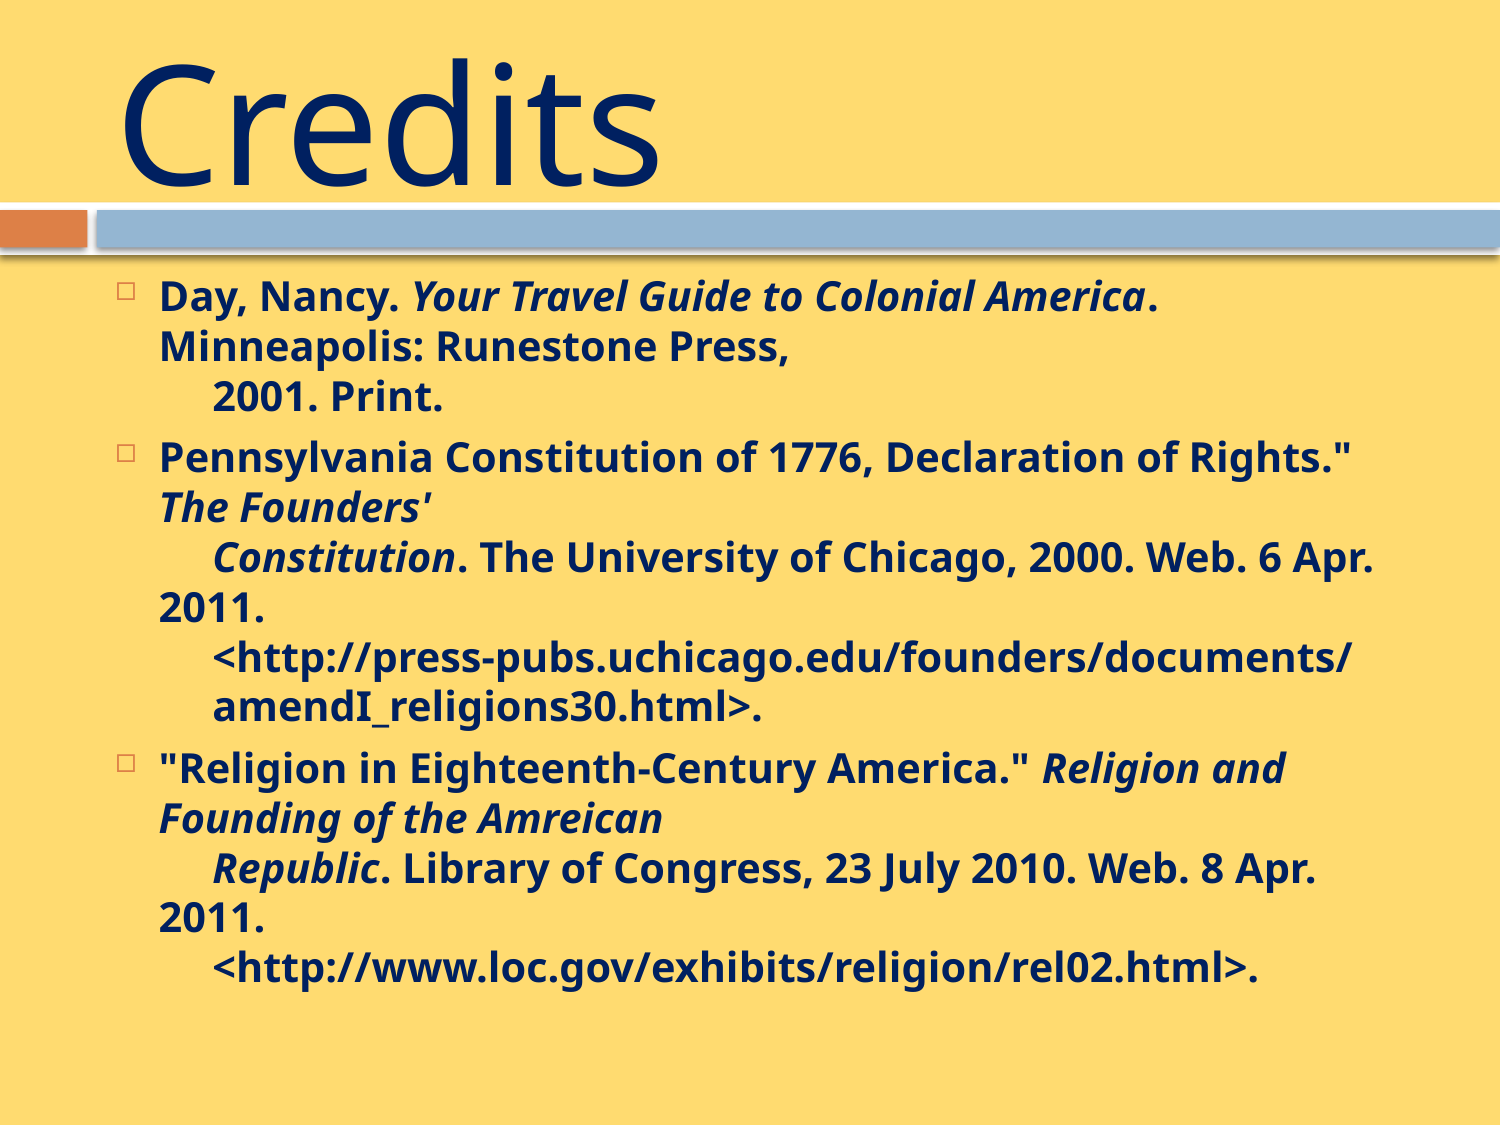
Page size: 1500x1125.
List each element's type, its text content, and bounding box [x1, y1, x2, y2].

list Day, Nancy. Your Travel Guide to Colonial America. Minneapolis: Runestone Press, 2001. Print. Pennsylvania Constitution of 1776, Declaration of Rights." The Founders' Constitution. The University of Chicago, 2000. Web. 6 Apr. 2011. <http://press-pubs.uchicago.edu/founders/documents/ amendI_religions30.html>. "Religion in Eighteenth-Century America." Religion and Founding of the Amreican Republic. Library of Congress, 23 July 2010. Web. 8 Apr. 2011. <http://www.loc.gov/exhibits/religion/rel02.html>. [100, 262, 1438, 1000]
title Credits [100, 37, 1438, 200]
